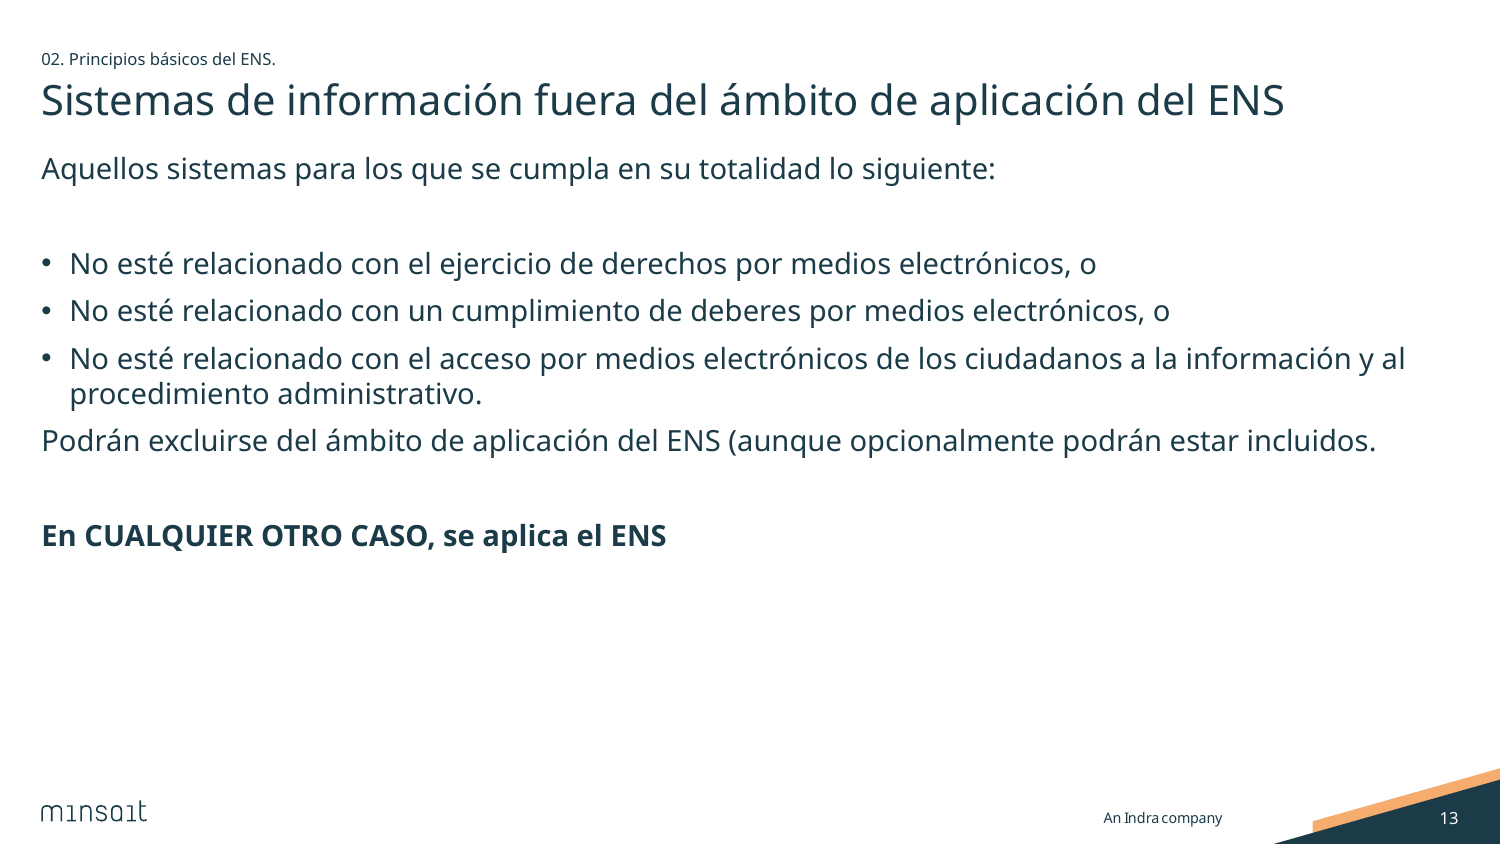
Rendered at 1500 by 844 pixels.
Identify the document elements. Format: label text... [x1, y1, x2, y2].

text_box Aquellos sistemas para los que se cumpla en su totalidad lo siguiente: No esté relacionado con el ejercicio de derechos por medios electrónicos, o No esté relacionado con un cumplimiento de deberes por medios electrónicos, o No esté relacionado con el acceso por medios electrónicos de los ciudadanos a la información y al procedimiento administrativo. Podrán excluirse del ámbito de aplicación del ENS (aunque opcionalmente podrán estar incluidos. En CUALQUIER OTRO CASO, se aplica el ENS [41, 150, 1459, 436]
list 02. Principios básicos del ENS. [41, 43, 1459, 75]
title Sistemas de información fuera del ámbito de aplicación del ENS [41, 79, 1459, 150]
